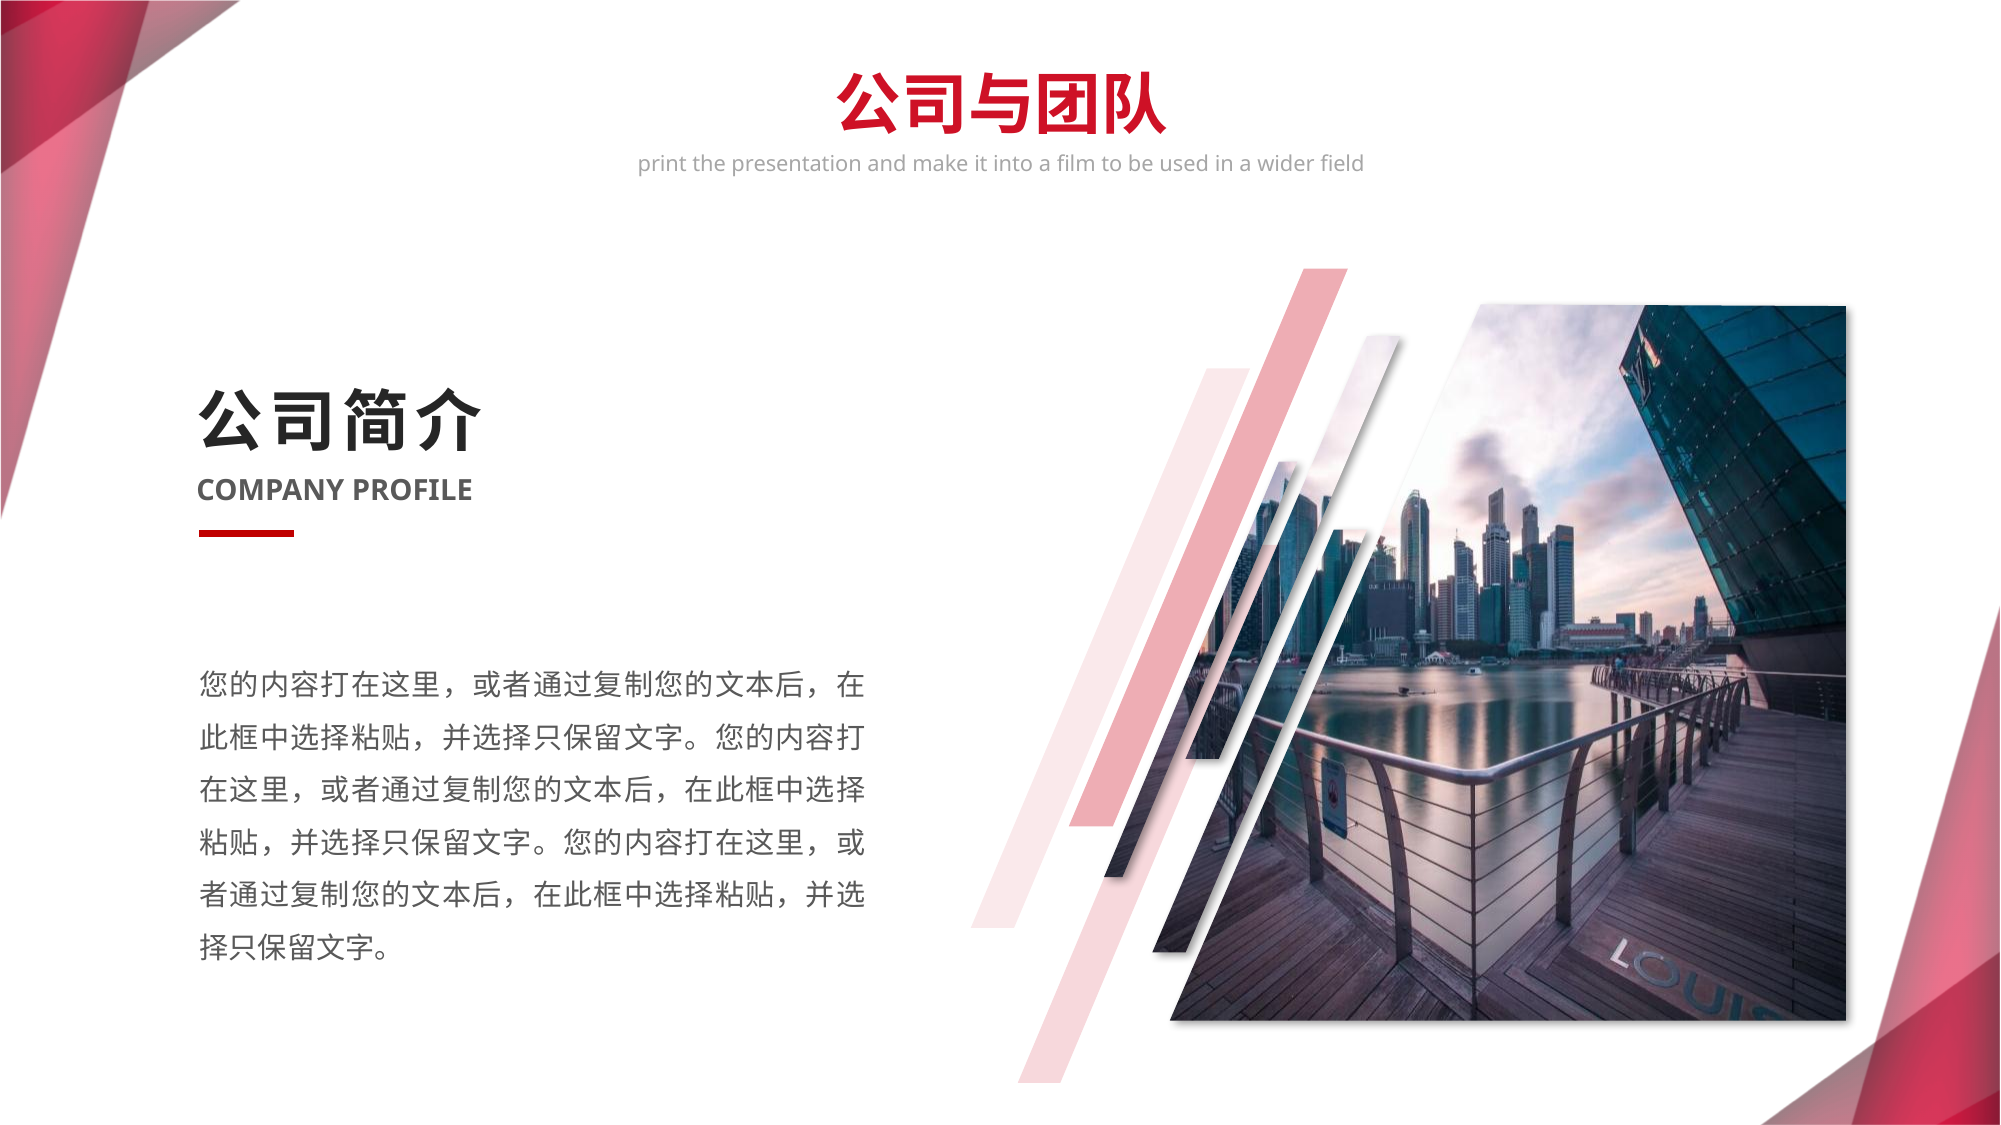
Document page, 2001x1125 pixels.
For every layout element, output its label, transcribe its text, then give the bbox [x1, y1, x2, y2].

text_box 您的内容打在这里，或者通过复制您的文本后，在此框中选择粘贴，并选择只保留文字。您的内容打在这里，或者通过复制您的文本后，在此框中选择粘贴，并选择只保留文字。您的内容打在这里，或者通过复制您的文本后，在此框中选择粘贴，并选择只保留文字。 [184, 641, 881, 972]
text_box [544, 54, 1459, 184]
text_box 公司简介 [181, 371, 532, 467]
text_box COMPANY PROFILE [181, 463, 733, 514]
picture [1, 1, 303, 519]
picture [1698, 606, 2000, 1124]
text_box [970, 268, 1846, 1083]
